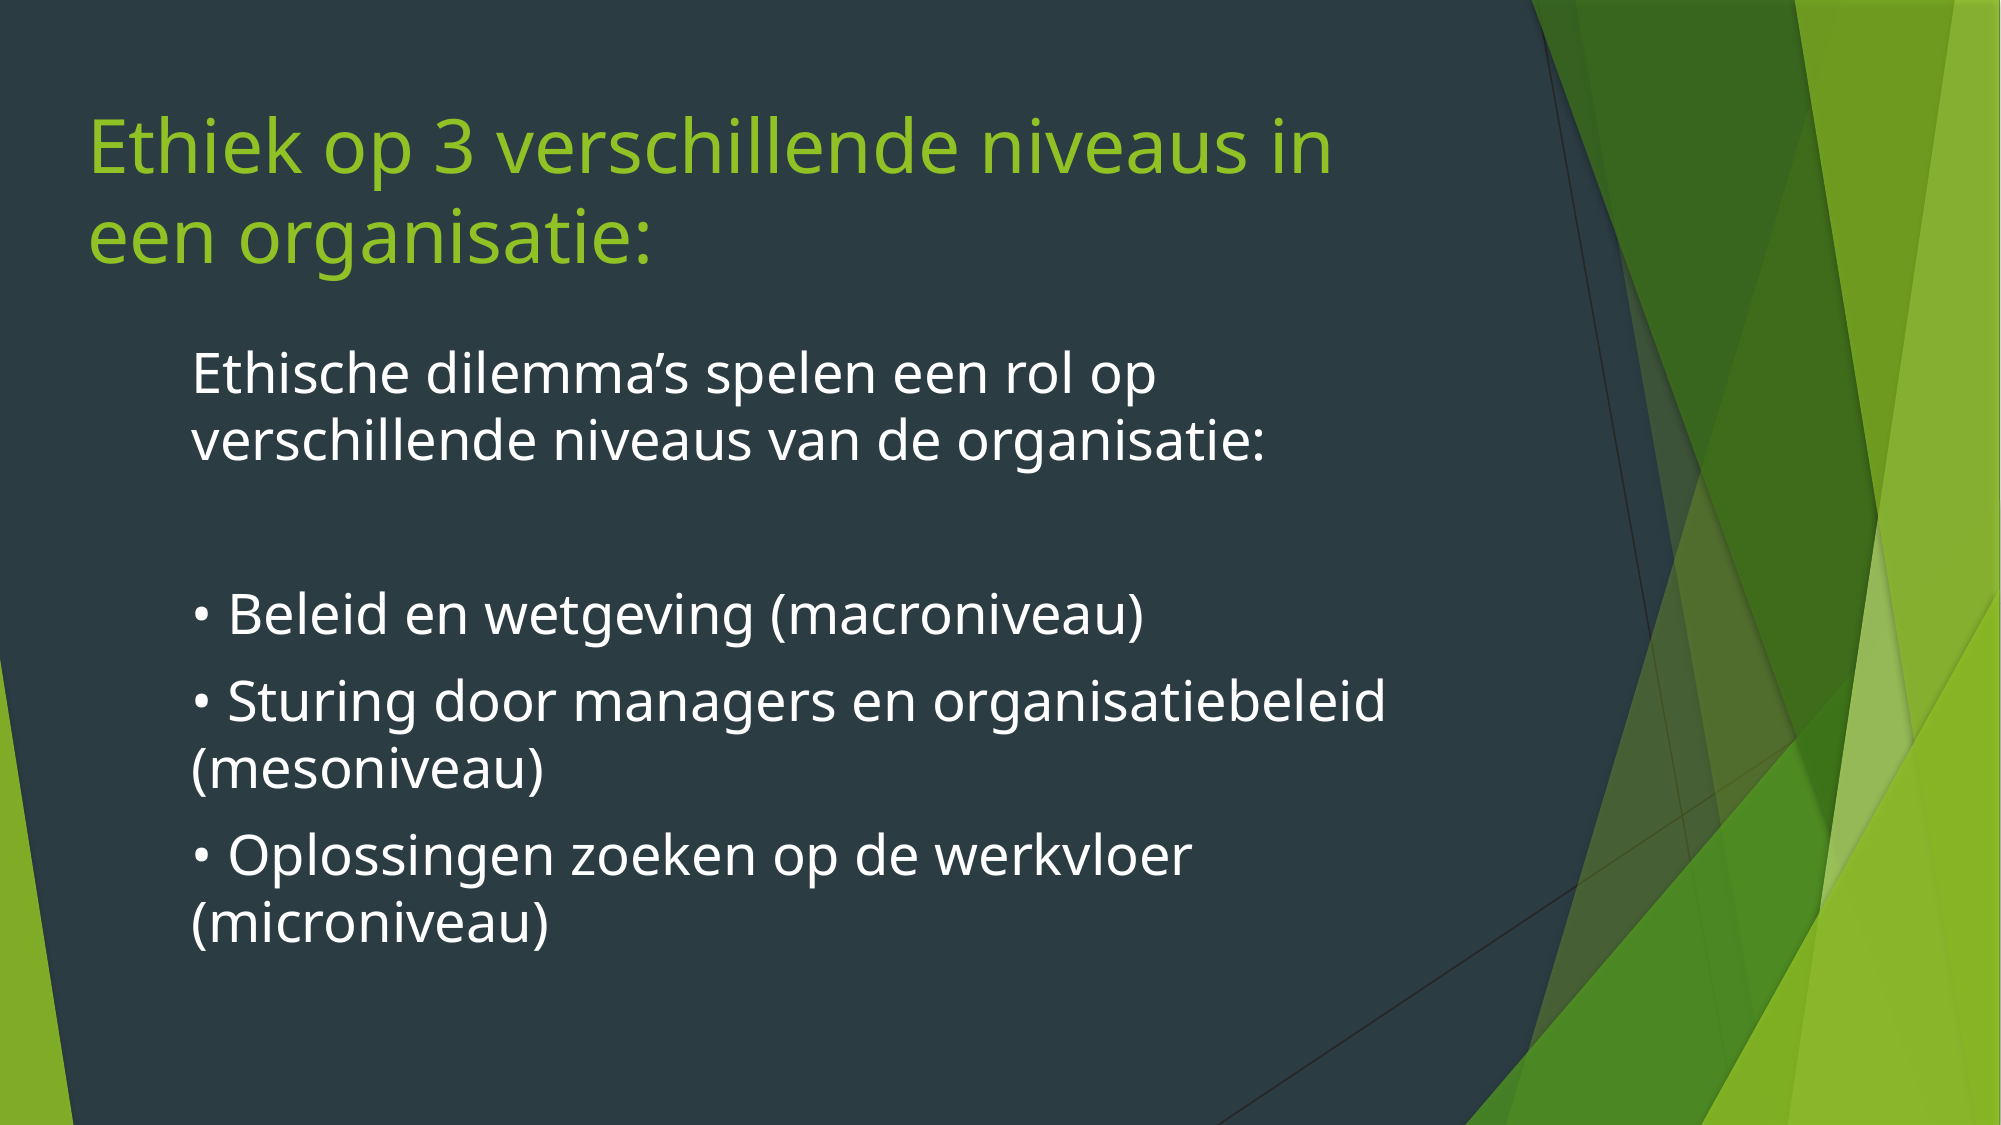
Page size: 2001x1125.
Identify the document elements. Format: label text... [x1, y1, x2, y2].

title Ethiek op 3 verschillende niveaus in een organisatie: [72, 91, 1483, 309]
list Ethische dilemma’s spelen een rol op verschillende niveaus van de organisatie: • Beleid en wetgeving (macroniveau) • Sturing door managers en organisatiebeleid (mesoniveau) • Oplossingen zoeken op de werkvloer (microniveau) [104, 329, 1516, 967]
